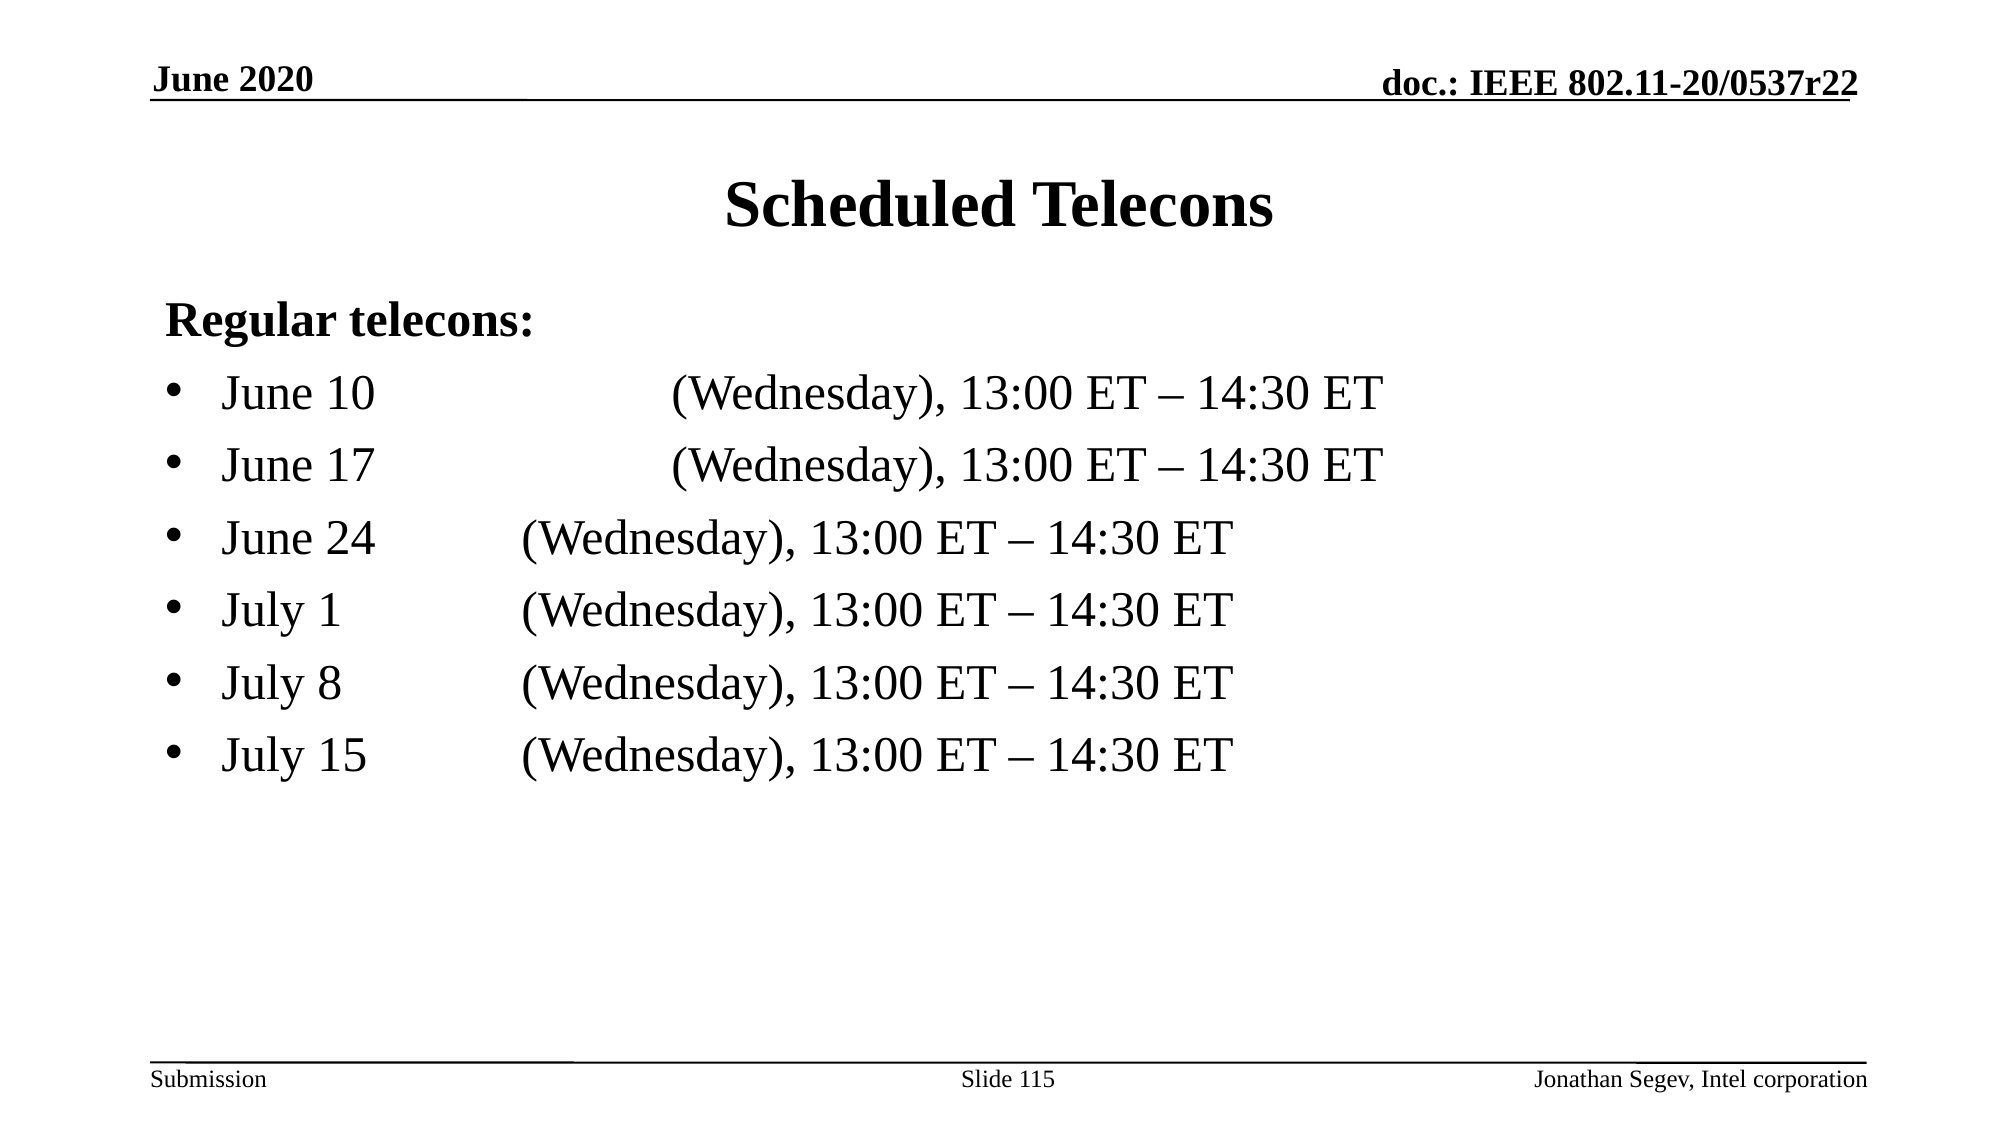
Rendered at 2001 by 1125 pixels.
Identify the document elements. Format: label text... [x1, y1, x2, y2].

footer Jonathan Segev, Intel corporation [1171, 1061, 1869, 1093]
list Regular telecons: June 10 (Wednesday), 13:00 ET – 14:30 ET June 17 (Wednesday), 13:00 ET – 14:30 ET June 24 (Wednesday), 13:00 ET – 14:30 ET July 1 (Wednesday), 13:00 ET – 14:30 ET July 8 (Wednesday), 13:00 ET – 14:30 ET July 15 (Wednesday), 13:00 ET – 14:30 ET [149, 278, 1850, 670]
slide_number Slide 115 [950, 1061, 1067, 1123]
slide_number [152, 54, 563, 100]
title Scheduled Telecons [149, 112, 1850, 278]
